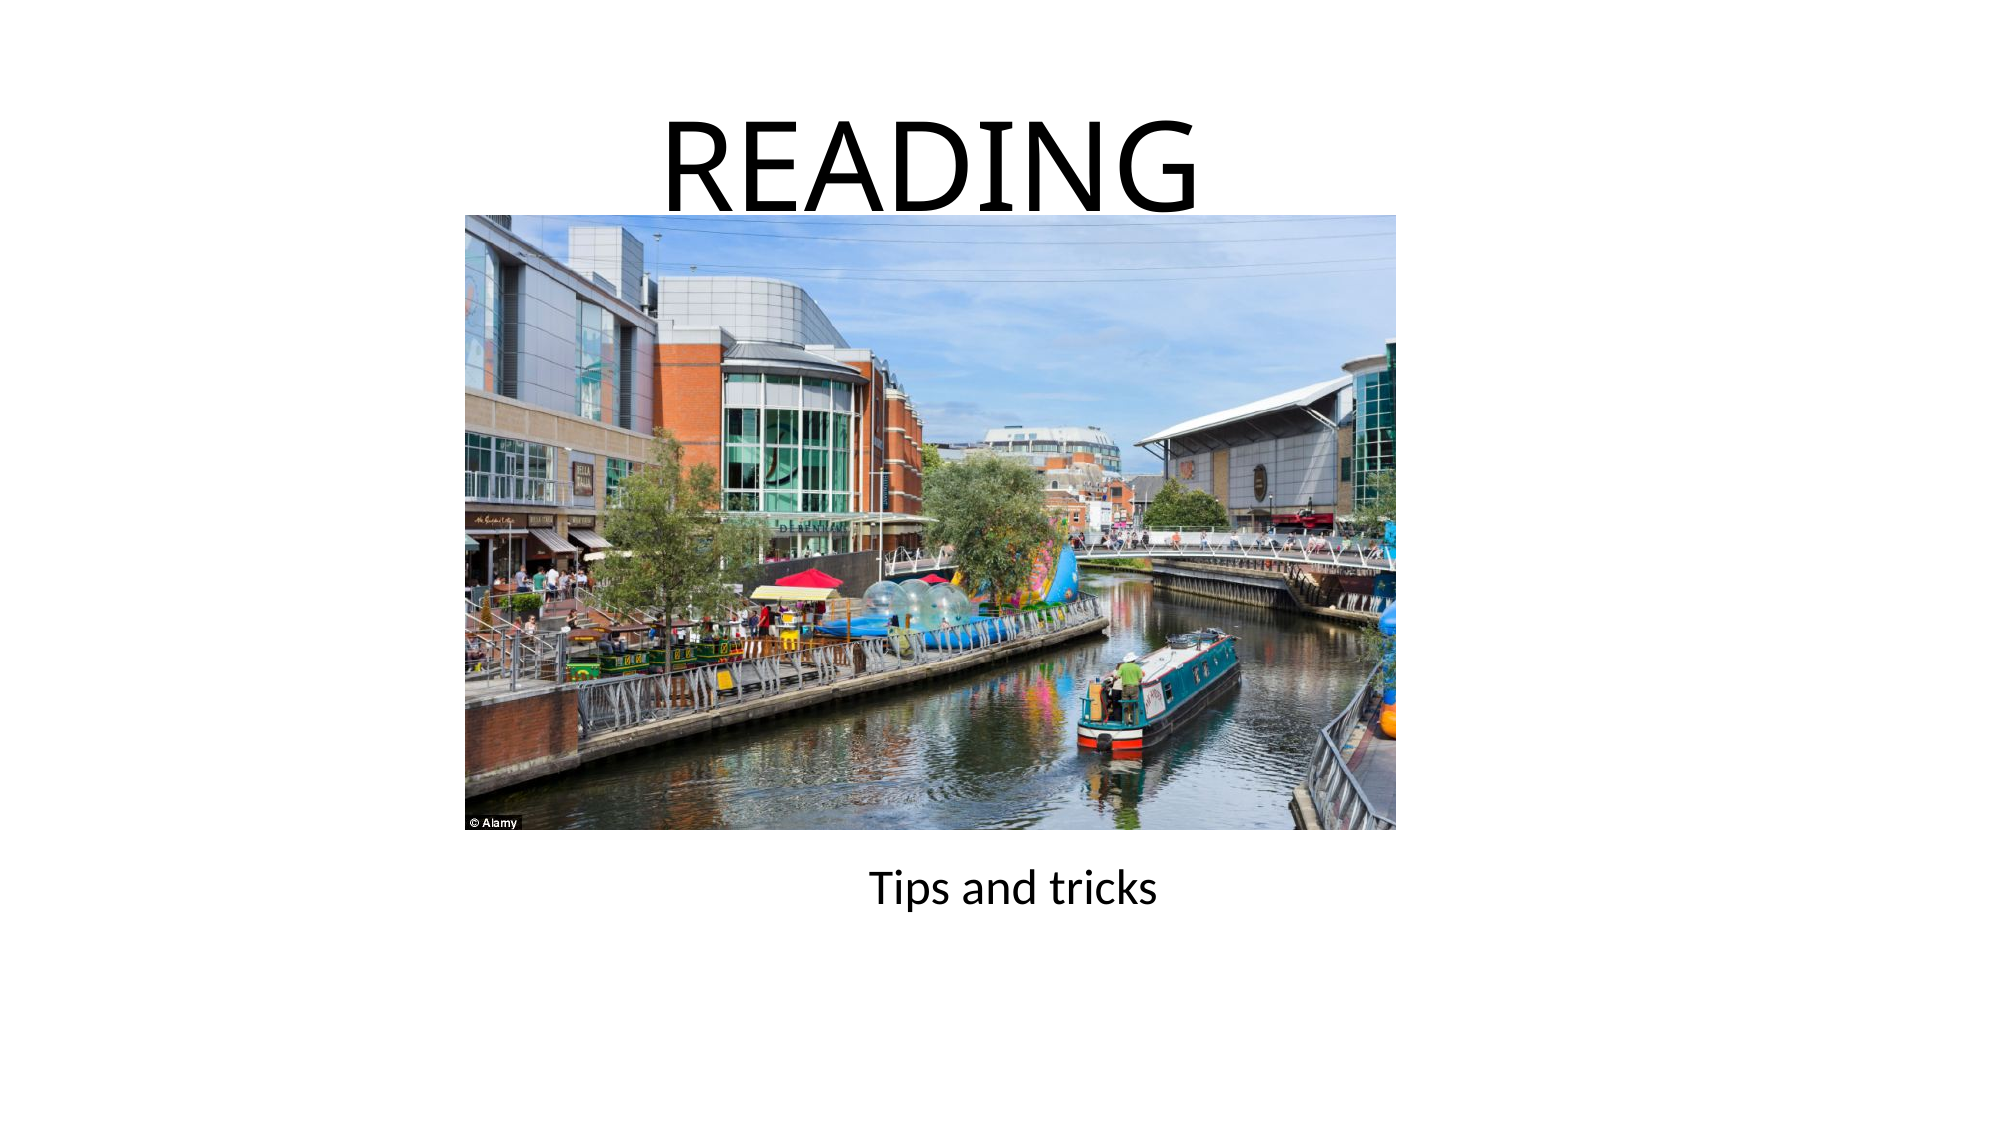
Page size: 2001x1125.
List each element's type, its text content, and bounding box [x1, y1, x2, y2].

title READING [180, 44, 1681, 247]
subtitle Tips and tricks [263, 853, 1764, 1125]
picture [465, 215, 1396, 830]
